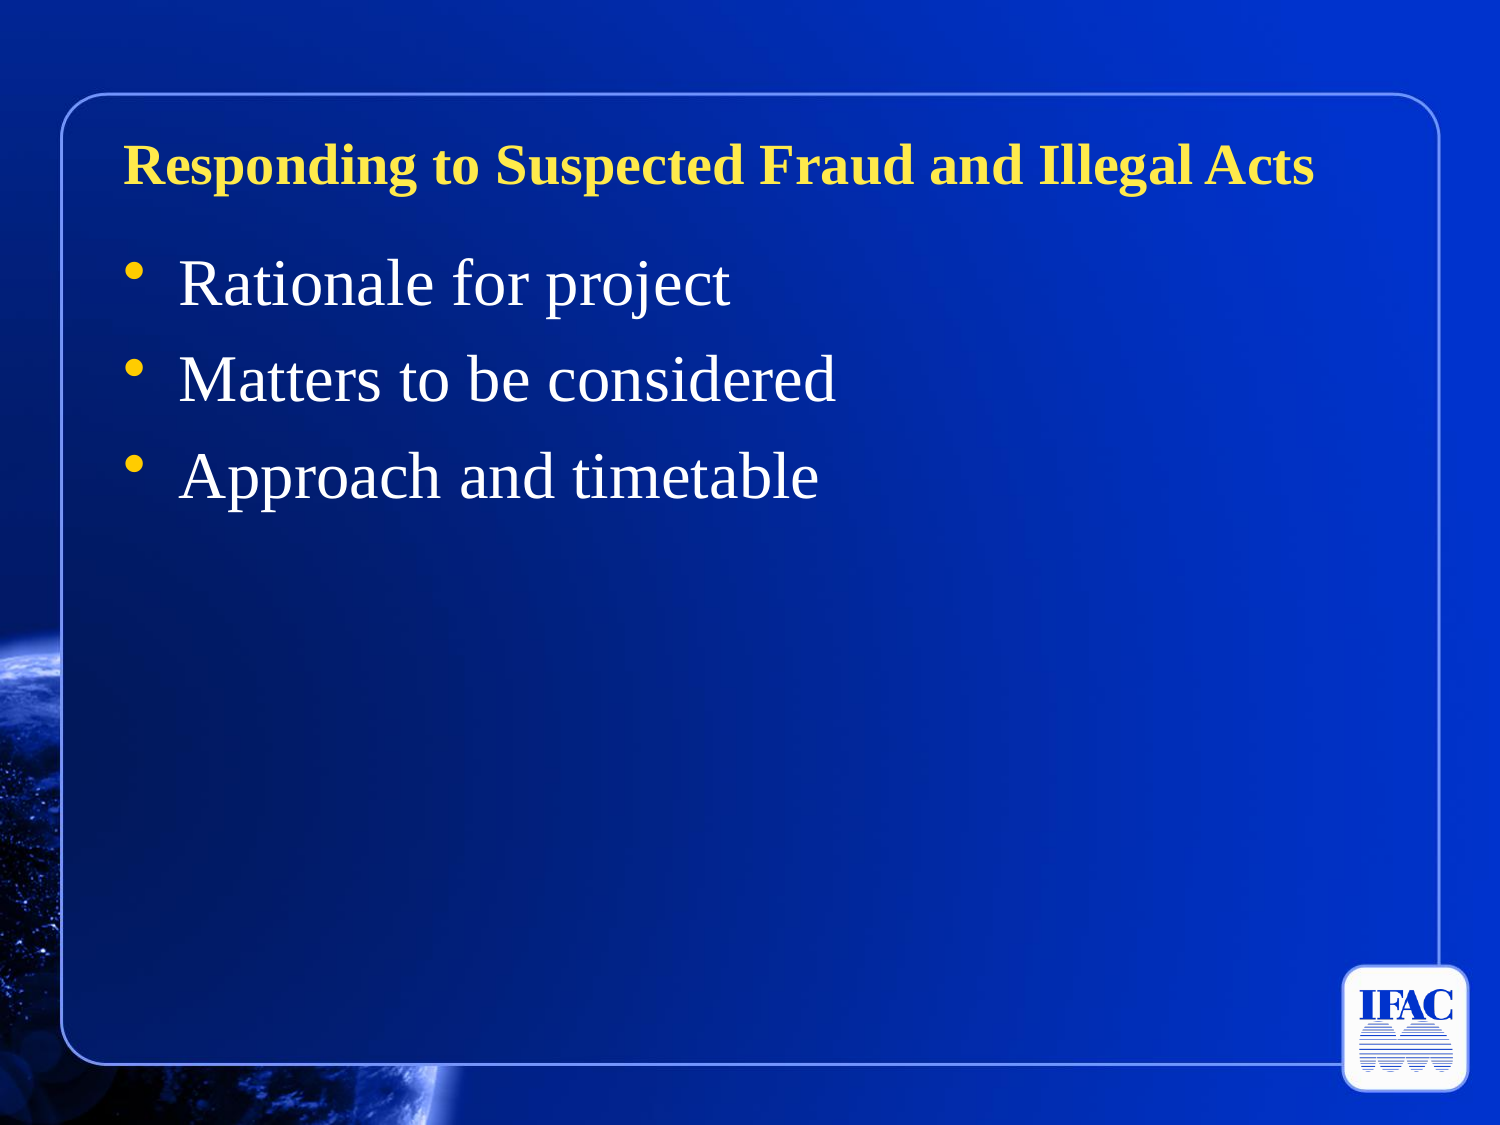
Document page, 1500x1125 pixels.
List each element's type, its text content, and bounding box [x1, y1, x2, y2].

list Rationale for project Matters to be considered Approach and timetable [107, 230, 1411, 1048]
picture [0, 0, 1500, 1125]
list Responding to Suspected Fraud and Illegal Acts [107, 118, 1411, 215]
